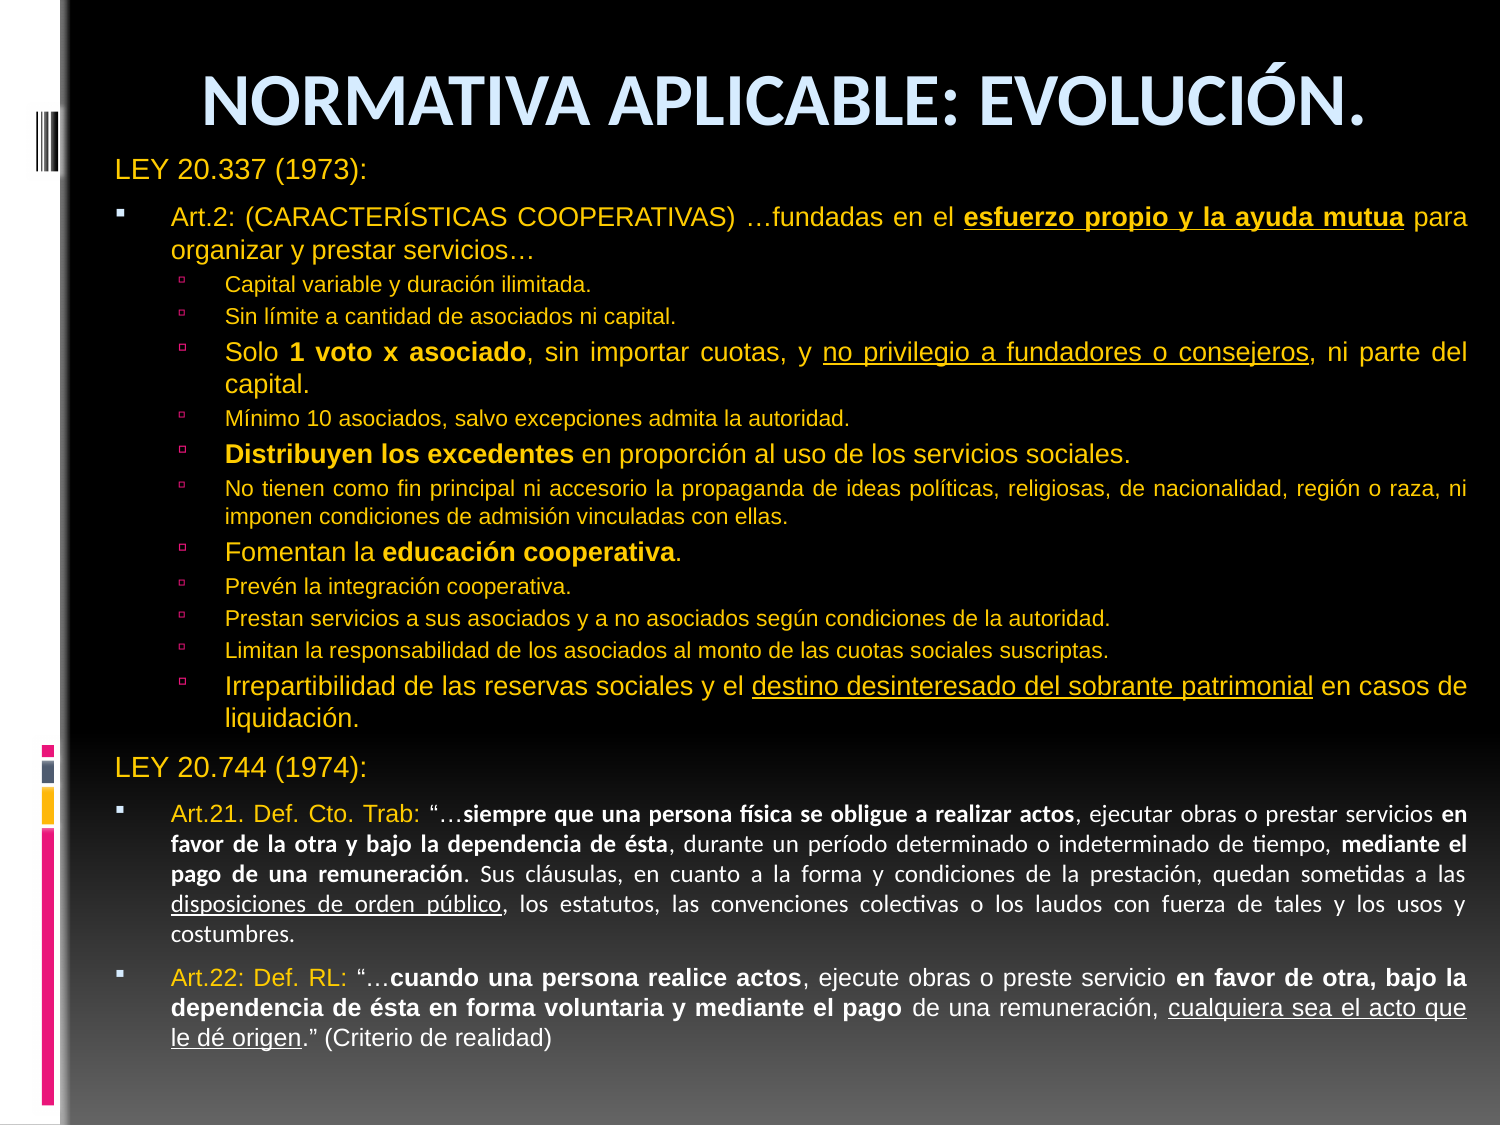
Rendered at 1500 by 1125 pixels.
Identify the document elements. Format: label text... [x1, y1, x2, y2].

list LEY 20.337 (1973): Art.2: (CARACTERÍSTICAS COOPERATIVAS) …fundadas en el esfuerzo propio y la ayuda mutua para organizar y prestar servicios… Capital variable y duración ilimitada. Sin límite a cantidad de asociados ni capital. Solo 1 voto x asociado, sin importar cuotas, y no privilegio a fundadores o consejeros, ni parte del capital. Mínimo 10 asociados, salvo excepciones admita la autoridad. Distribuyen los excedentes en proporción al uso de los servicios sociales. No tienen como fin principal ni accesorio la propaganda de ideas políticas, religiosas, de nacionalidad, región o raza, ni imponen condiciones de admisión vinculadas con ellas. Fomentan la educación cooperativa. Prevén la integración cooperativa. Prestan servicios a sus asociados y a no asociados según condiciones de la autoridad. Limitan la responsabilidad de los asociados al monto de las cuotas sociales suscriptas. Irrepartibilidad de las reservas sociales y el destino desinteresado del sobrante patrimonial en casos de liquidación. LEY 20.744 (1974): Art.21. Def. Cto. Trab: “…siempre que una persona física se obligue a realizar actos, ejecutar obras o prestar servicios en favor de la otra y bajo la dependencia de ésta, durante un período determinado o indeterminado de tiempo, mediante el pago de una remuneración. Sus cláusulas, en cuanto a la forma y condiciones de la prestación, quedan sometidas a las disposiciones de orden público, los estatutos, las convenciones colectivas o los laudos con fuerza de tales y los usos y costumbres. Art.22: Def. RL: “…cuando una persona realice actos, ejecute obras o preste servicio en favor de otra, bajo la dependencia de ésta en forma voluntaria y mediante el pago de una remuneración, cualquiera sea el acto que le dé origen.” (Criterio de realidad) [88, 142, 1483, 1094]
title NormATIVA Aplicable: EVOLUCIÓN. [112, 42, 1459, 142]
